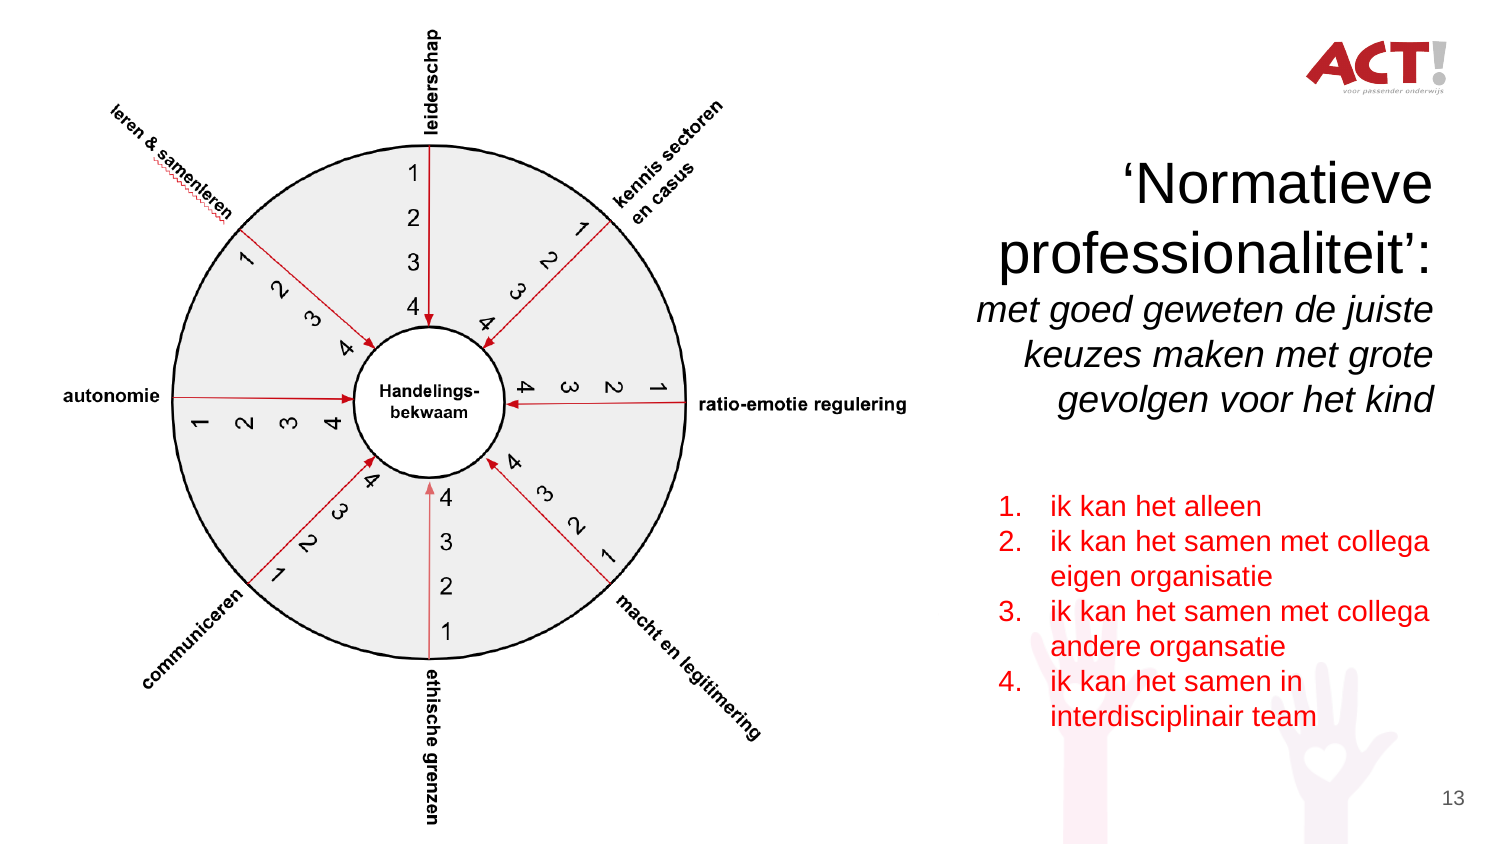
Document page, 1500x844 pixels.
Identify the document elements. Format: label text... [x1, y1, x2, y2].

title ‘Normatieve professionaliteit’: met goed geweten de juiste keuzes maken met grote gevolgen voor het kind [942, 130, 1449, 225]
slide_number 13 [1389, 764, 1480, 830]
text_box ik kan het alleen ik kan het samen met collega eigen organisatie ik kan het samen met collega andere organsatie ik kan het samen in interdisciplinair team [960, 472, 1472, 653]
picture [1303, 30, 1449, 95]
picture [37, 0, 938, 844]
